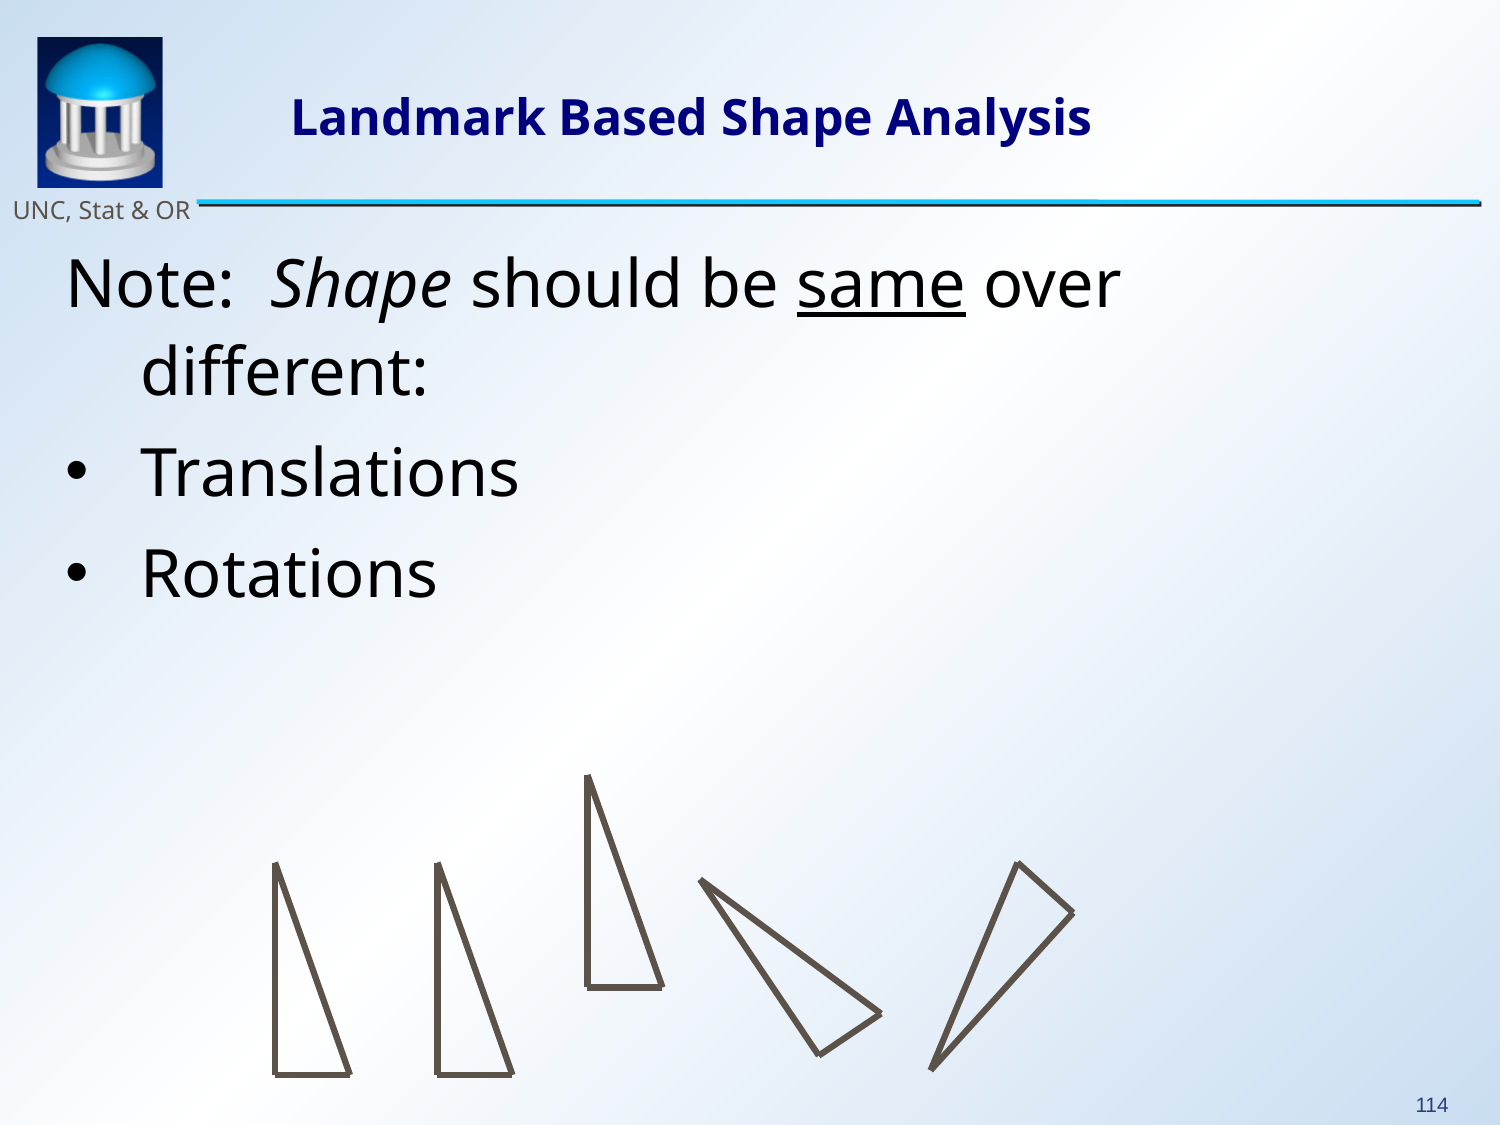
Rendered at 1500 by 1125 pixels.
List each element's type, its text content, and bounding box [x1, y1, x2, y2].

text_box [587, 774, 663, 988]
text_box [274, 862, 351, 1076]
list Note: Shape should be same over different: Translations Rotations [49, 224, 1432, 1076]
title Landmark Based Shape Analysis [274, 74, 1448, 156]
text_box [437, 862, 513, 1076]
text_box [936, 859, 1012, 1073]
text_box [752, 839, 829, 1053]
